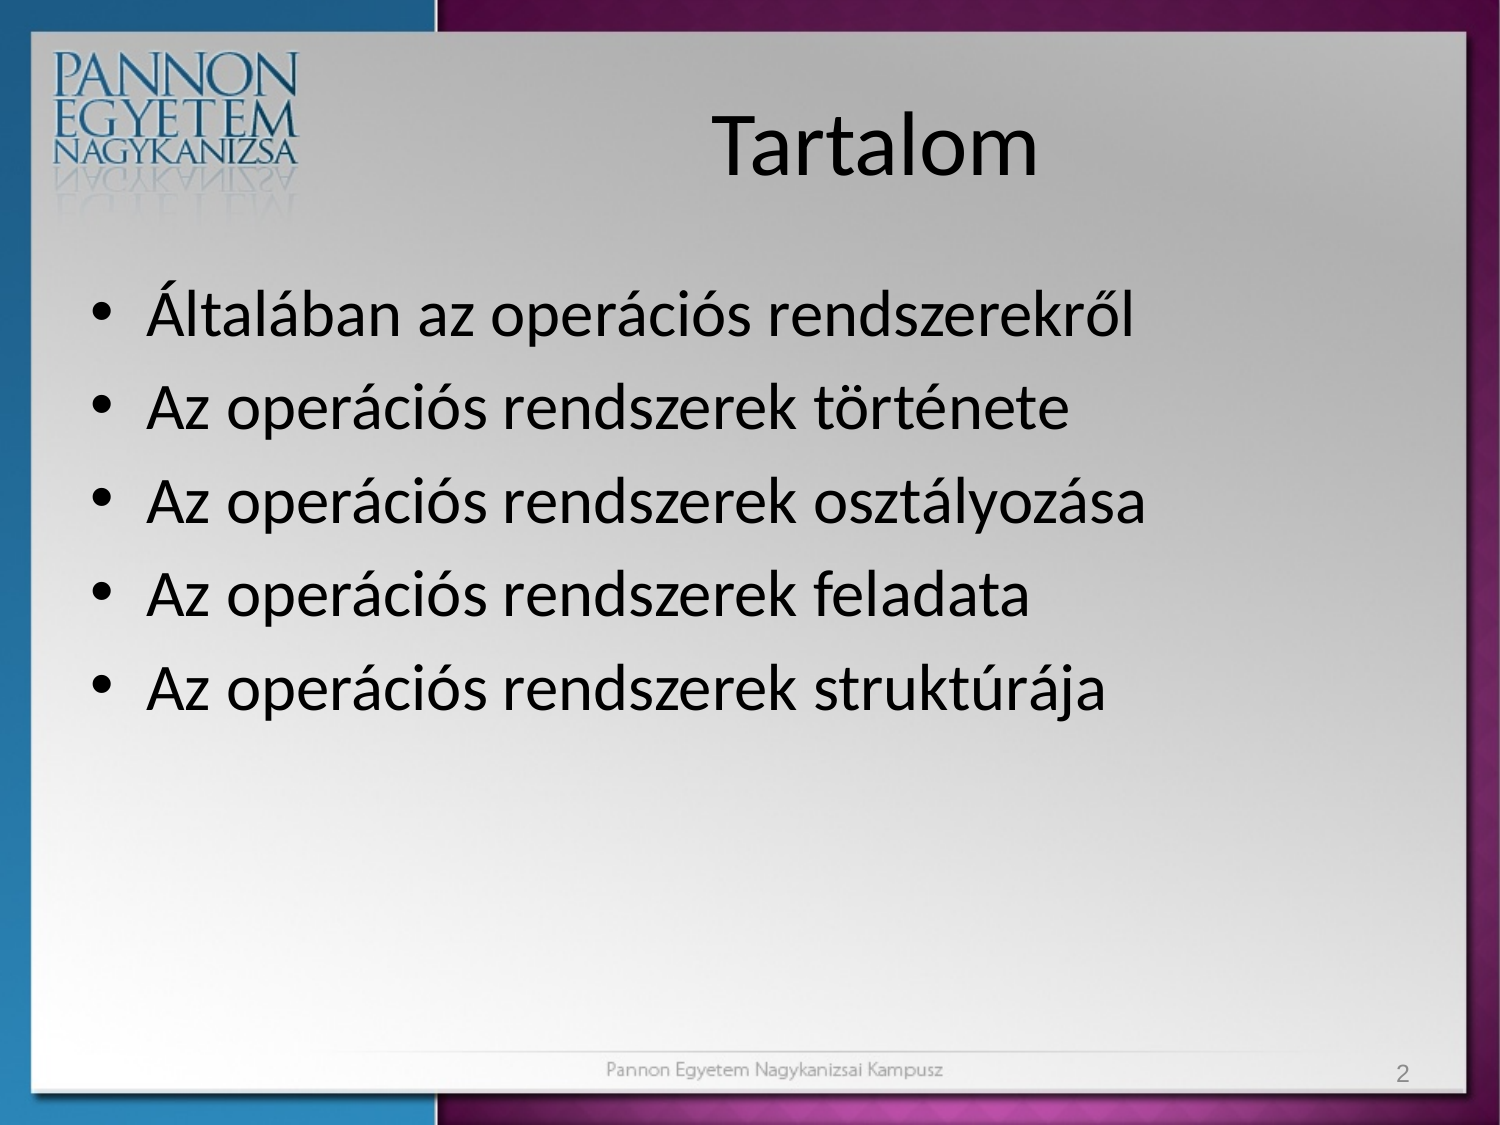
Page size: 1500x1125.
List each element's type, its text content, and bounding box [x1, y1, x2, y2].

picture [0, 0, 1500, 1125]
slide_number 2 [1074, 1042, 1425, 1103]
list Általában az operációs rendszerekről Az operációs rendszerek története Az operációs rendszerek osztályozása Az operációs rendszerek feladata Az operációs rendszerek struktúrája [75, 262, 1425, 1038]
title Tartalom [328, 45, 1425, 233]
